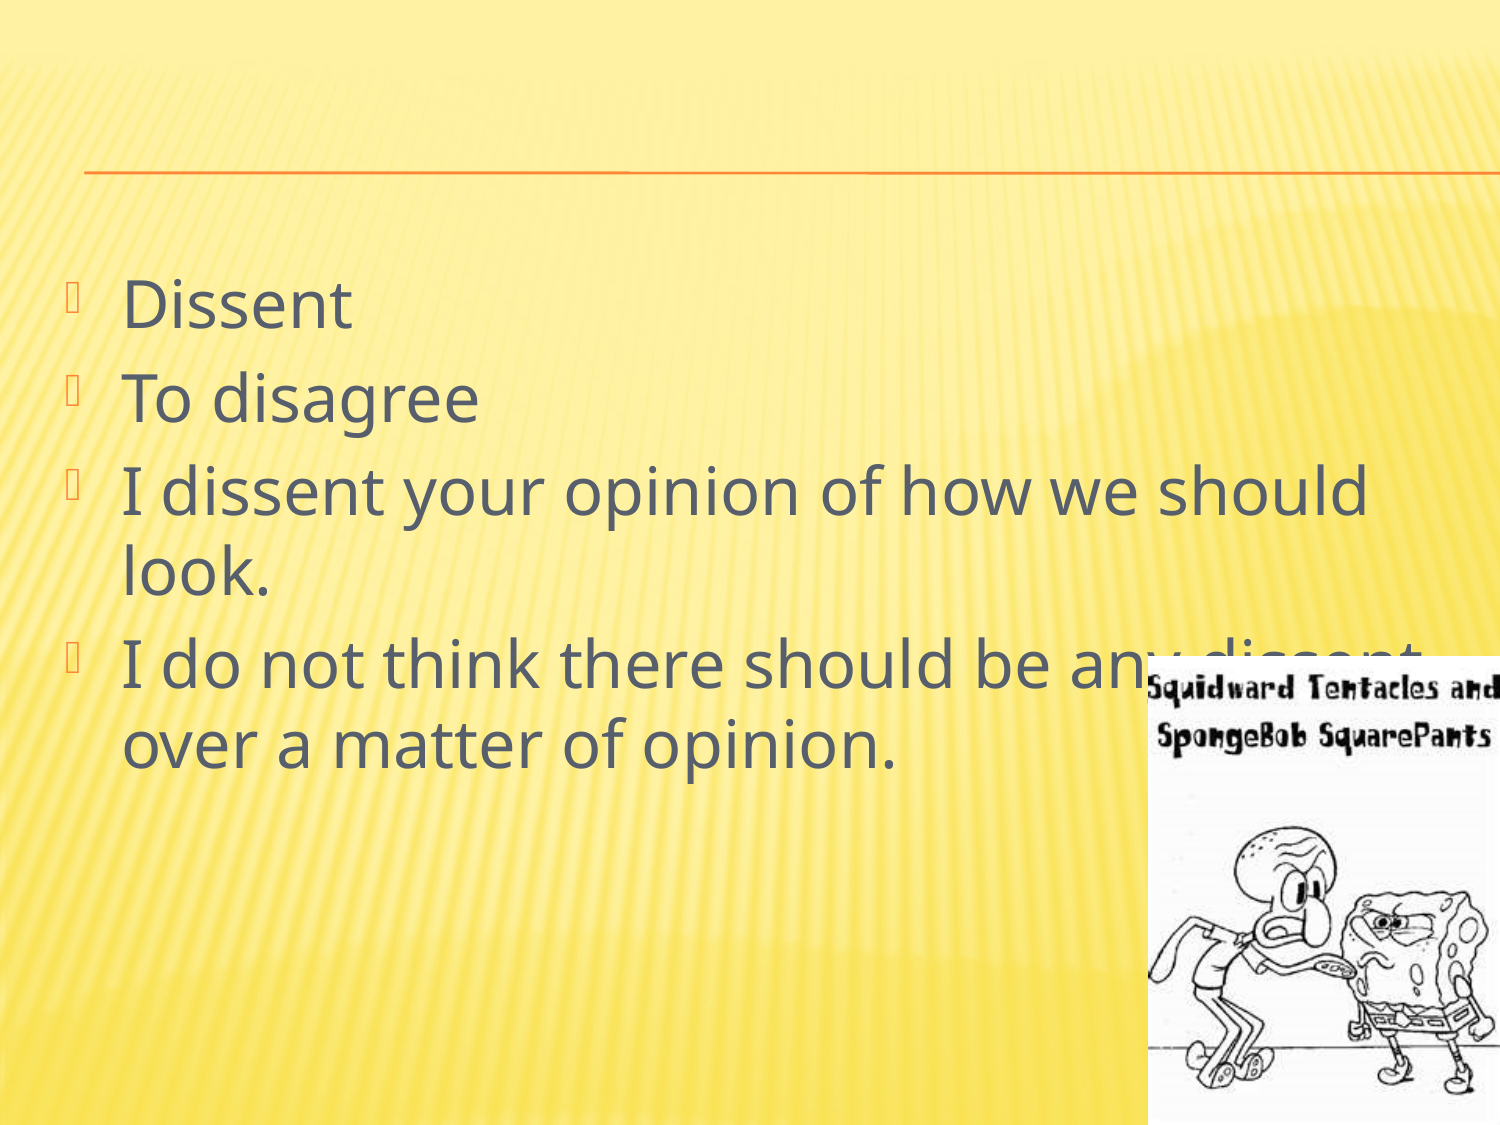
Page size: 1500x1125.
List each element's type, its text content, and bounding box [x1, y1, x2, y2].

list Dissent To disagree I dissent your opinion of how we should look. I do not think there should be any dissent over a matter of opinion. [50, 254, 1475, 998]
picture [1148, 655, 1500, 1125]
